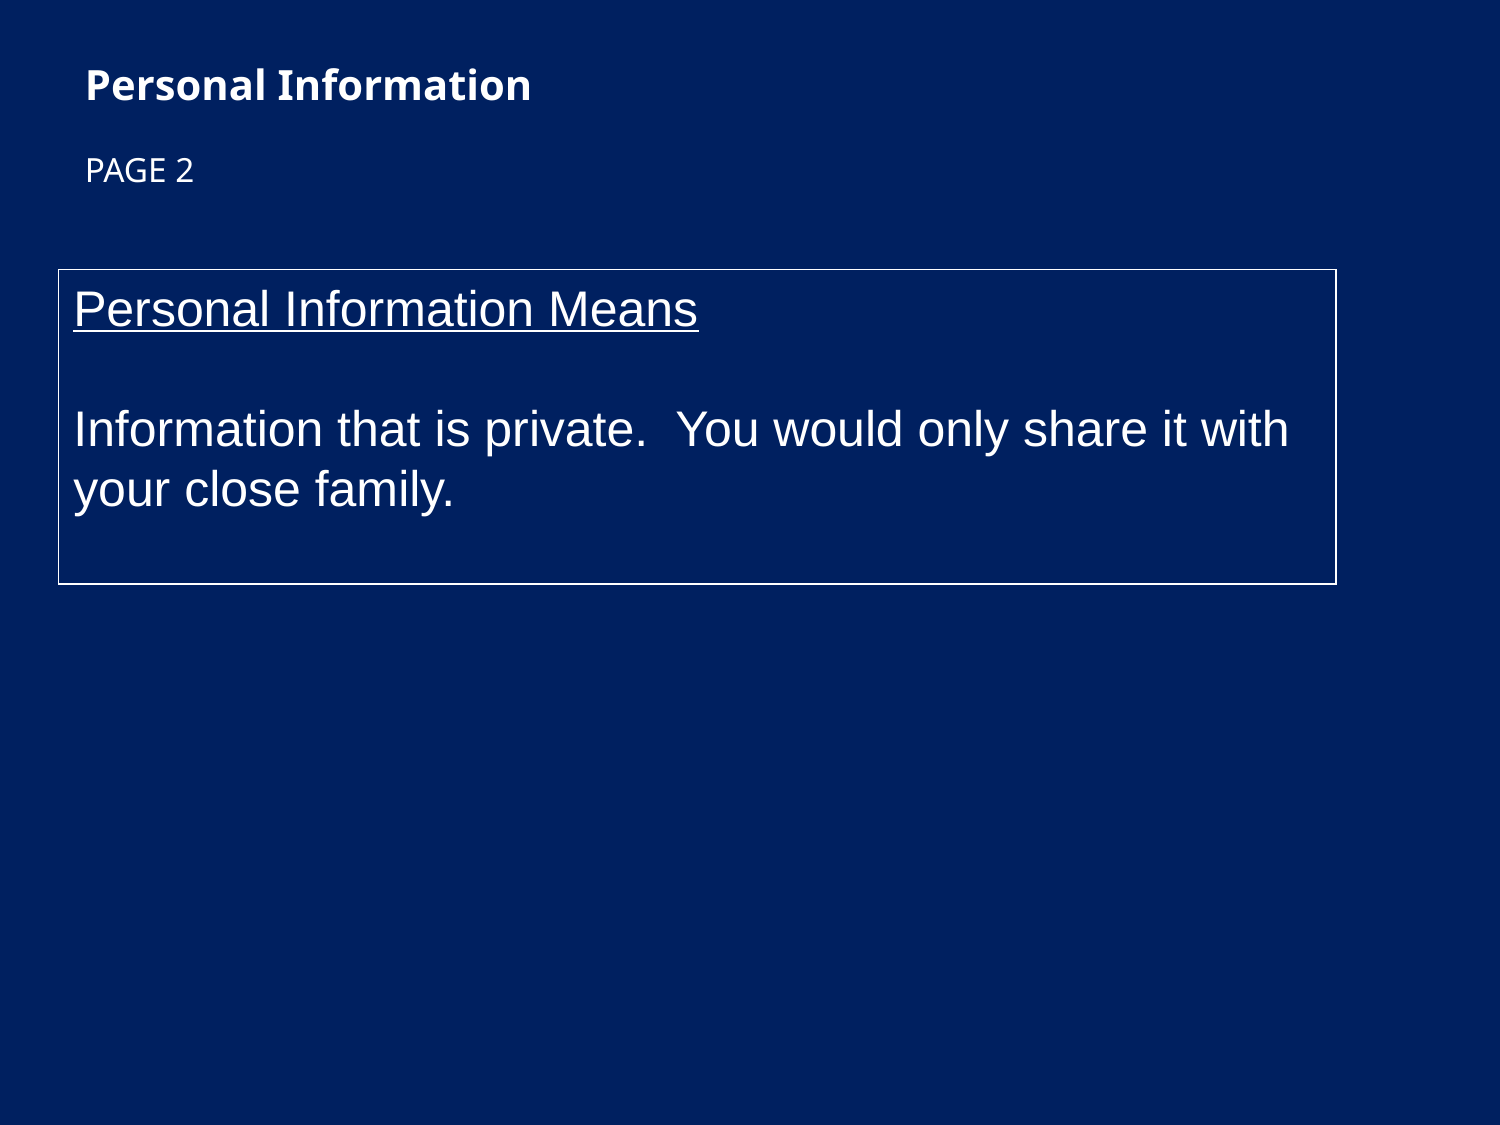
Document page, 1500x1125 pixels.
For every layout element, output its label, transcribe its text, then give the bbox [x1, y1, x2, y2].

text_box Personal Information PAGE 2 [70, 51, 1430, 197]
text_box Personal Information Means Information that is private. You would only share it with your close family. [58, 269, 1336, 585]
